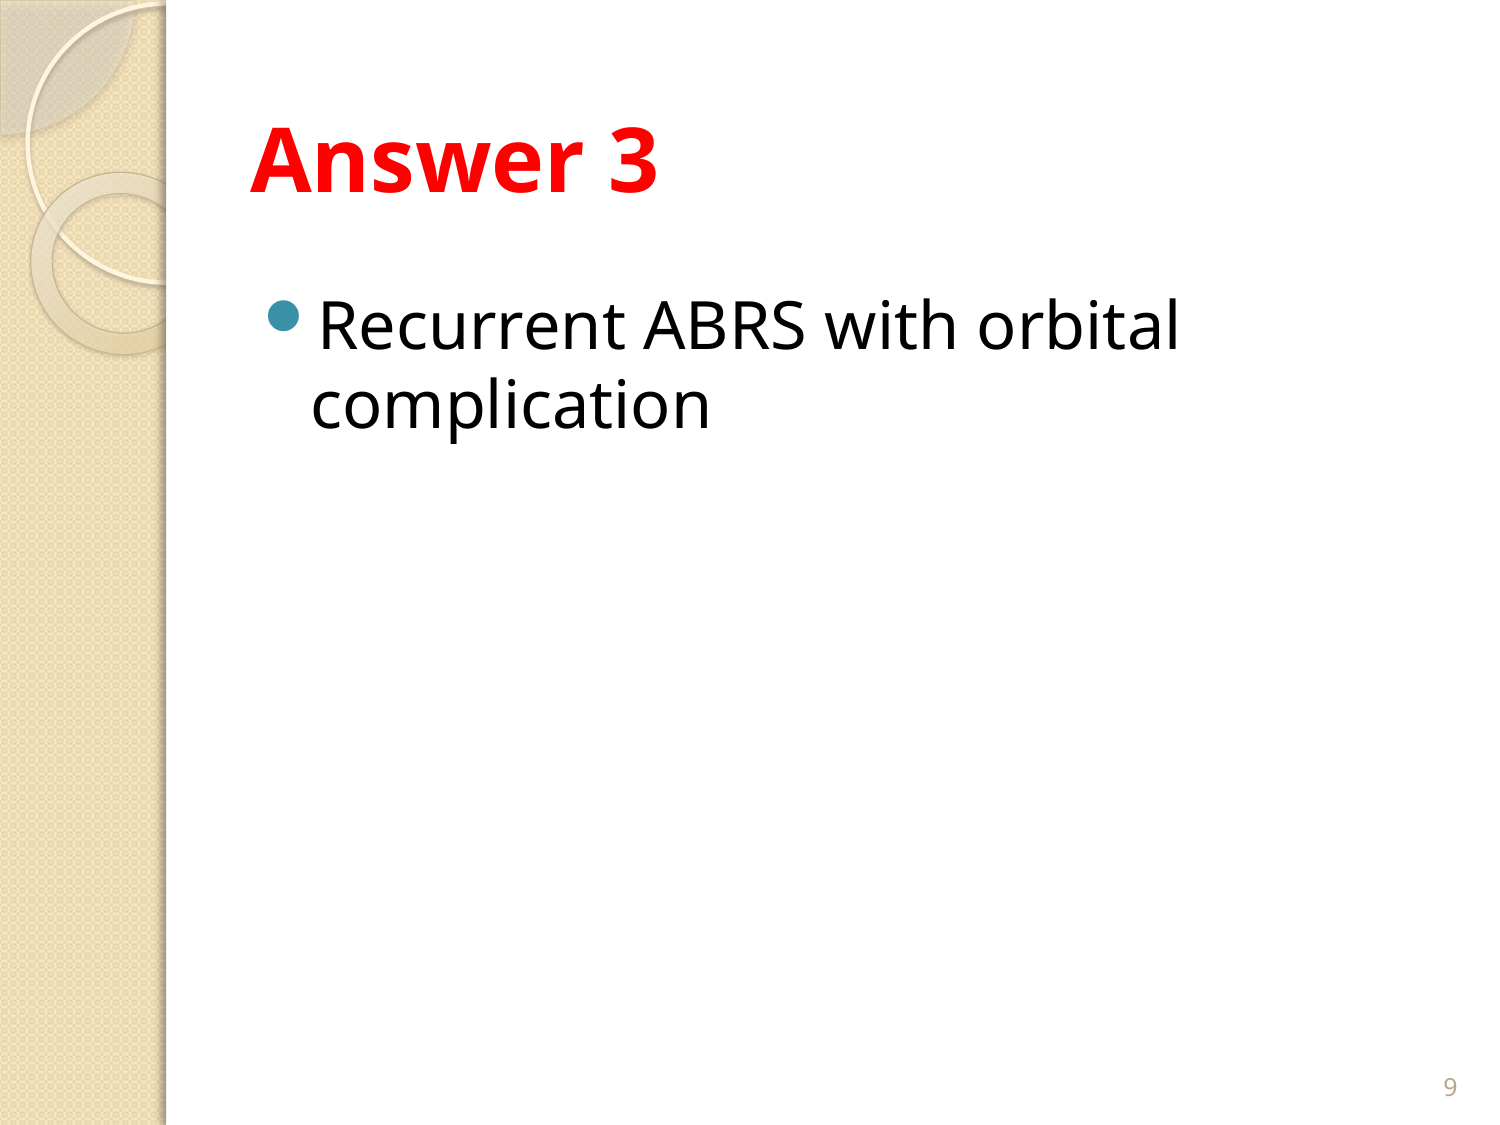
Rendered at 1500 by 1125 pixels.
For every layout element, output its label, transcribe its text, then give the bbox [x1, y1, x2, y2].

slide_number 9 [1413, 1034, 1488, 1113]
title Answer 3 [235, 62, 1466, 250]
list Recurrent ABRS with orbital complication [235, 275, 1450, 1063]
